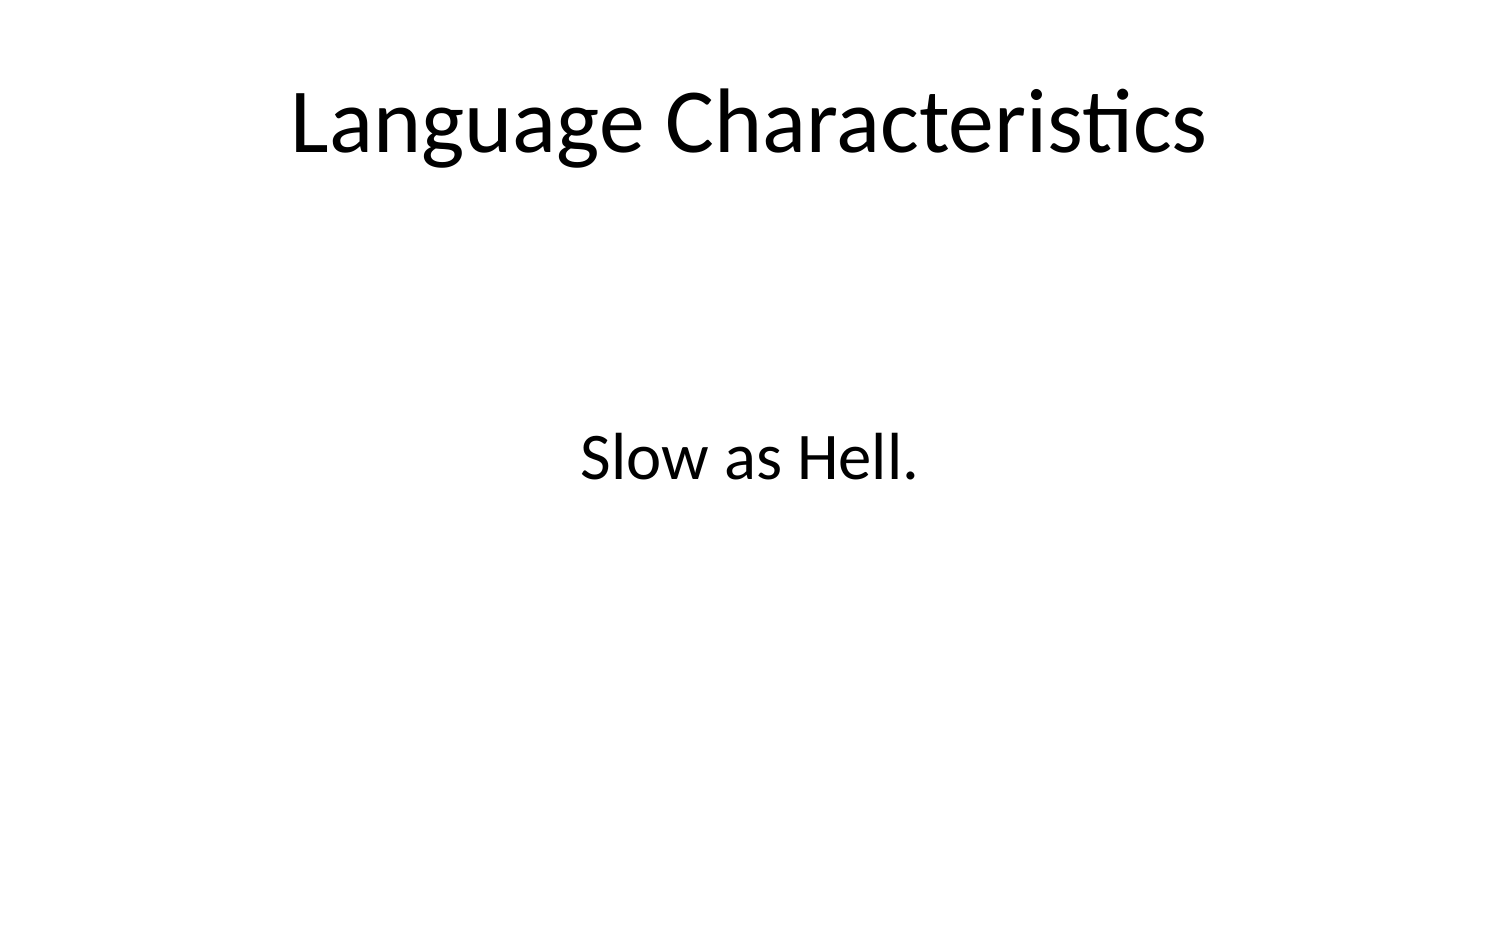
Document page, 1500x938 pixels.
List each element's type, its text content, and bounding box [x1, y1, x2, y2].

list Slow as Hell. [75, 218, 1425, 838]
title Language Characteristics [75, 37, 1425, 194]
